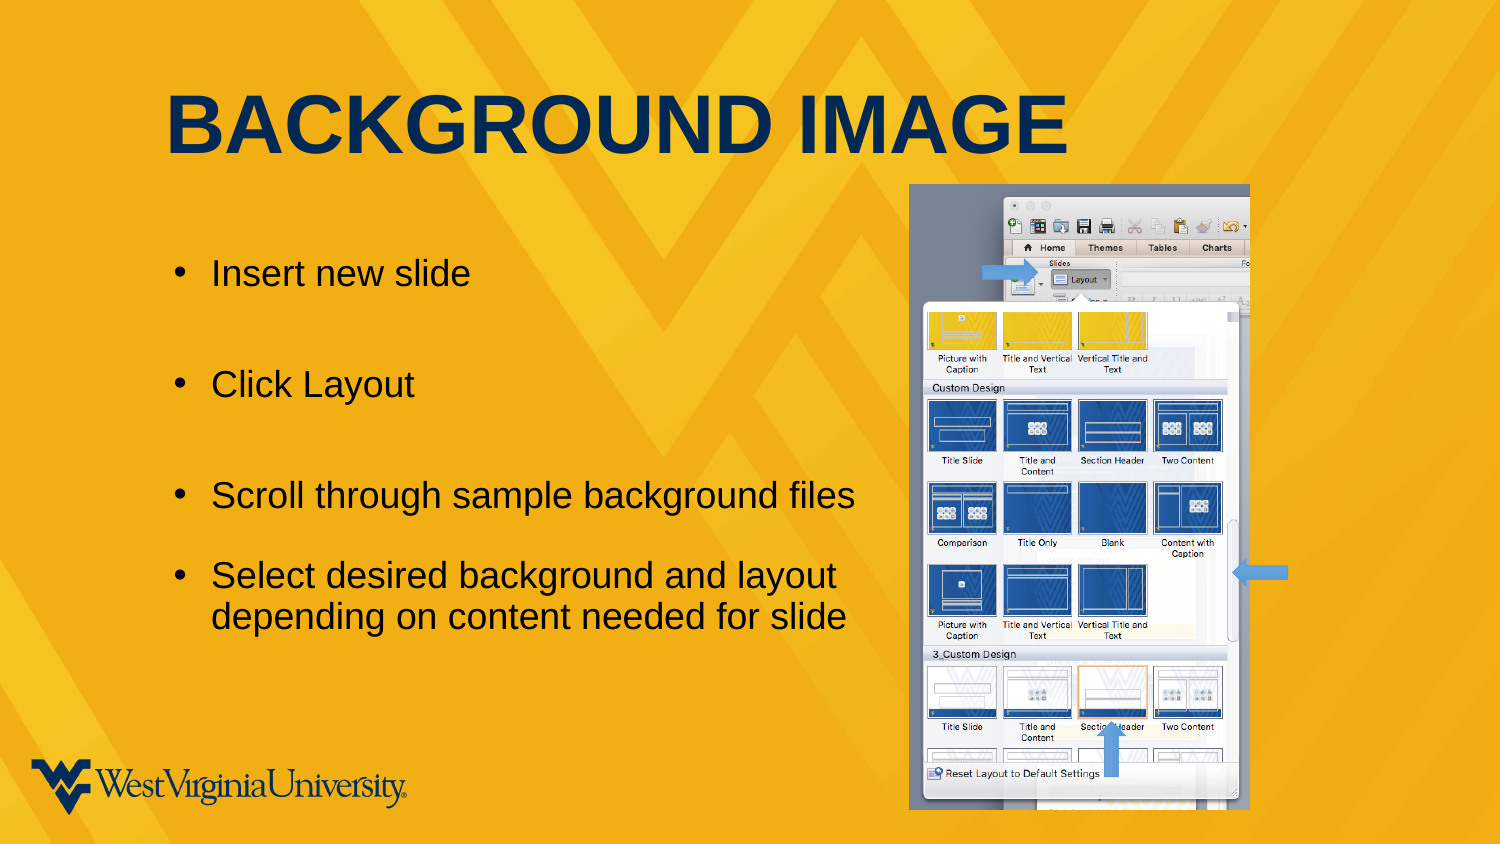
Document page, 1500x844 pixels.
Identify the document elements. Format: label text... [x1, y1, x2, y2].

list Insert new slide Click Layout Scroll through sample background files Select desired background and layout depending on content needed for slide [158, 197, 909, 710]
title BACKGROUND IMAGE [150, 56, 1500, 197]
picture [0, 0, 1500, 844]
text_box [1250, 565, 1289, 580]
